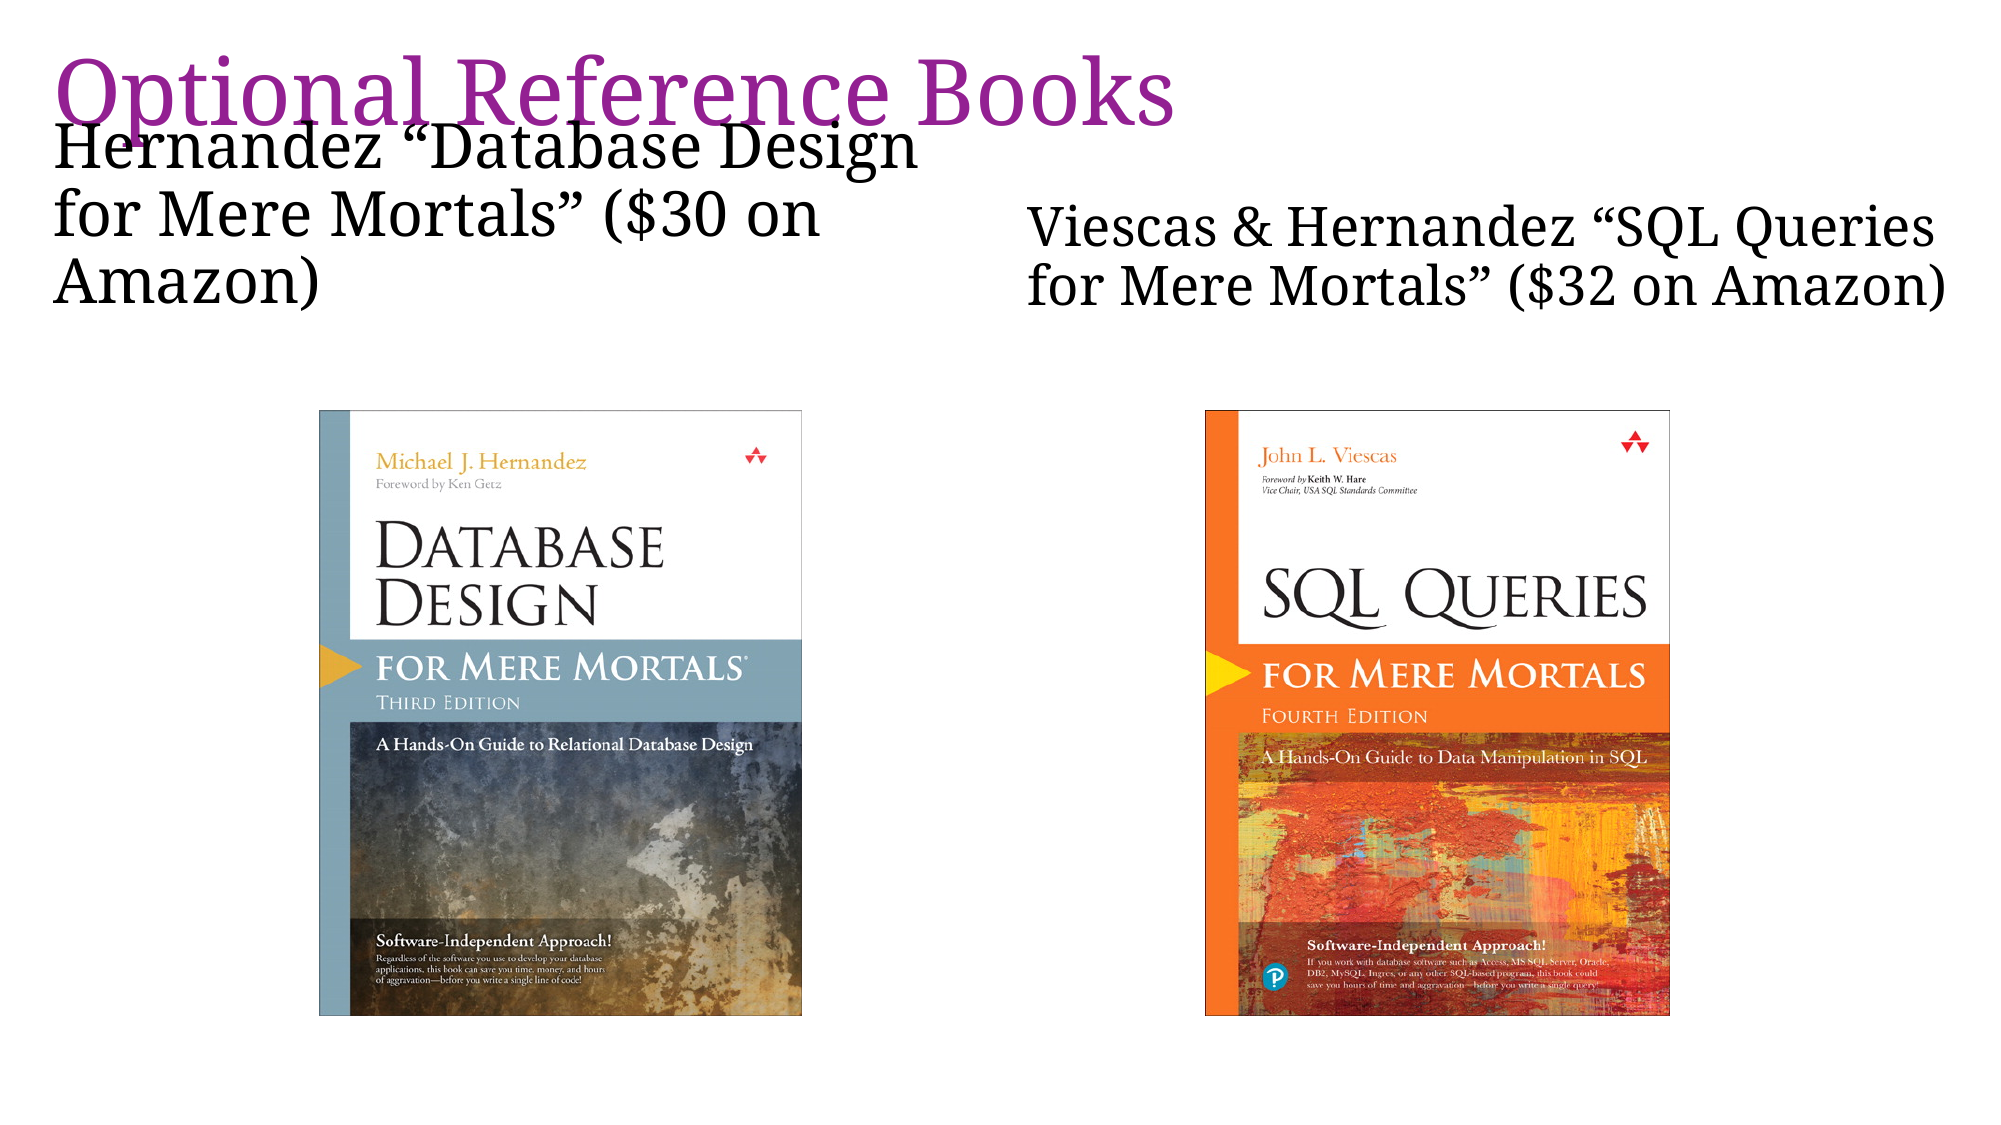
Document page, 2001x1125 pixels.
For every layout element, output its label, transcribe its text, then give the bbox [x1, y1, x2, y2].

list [319, 410, 802, 1016]
list Viescas & Hernandez “SQL Queries for Mere Mortals” ($32 on Amazon) [1012, 187, 1966, 325]
title Optional Reference Books [38, 22, 1966, 168]
list Hernandez “Database Design for Mere Mortals” ($30 on Amazon) [38, 187, 984, 325]
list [1205, 410, 1670, 1016]
